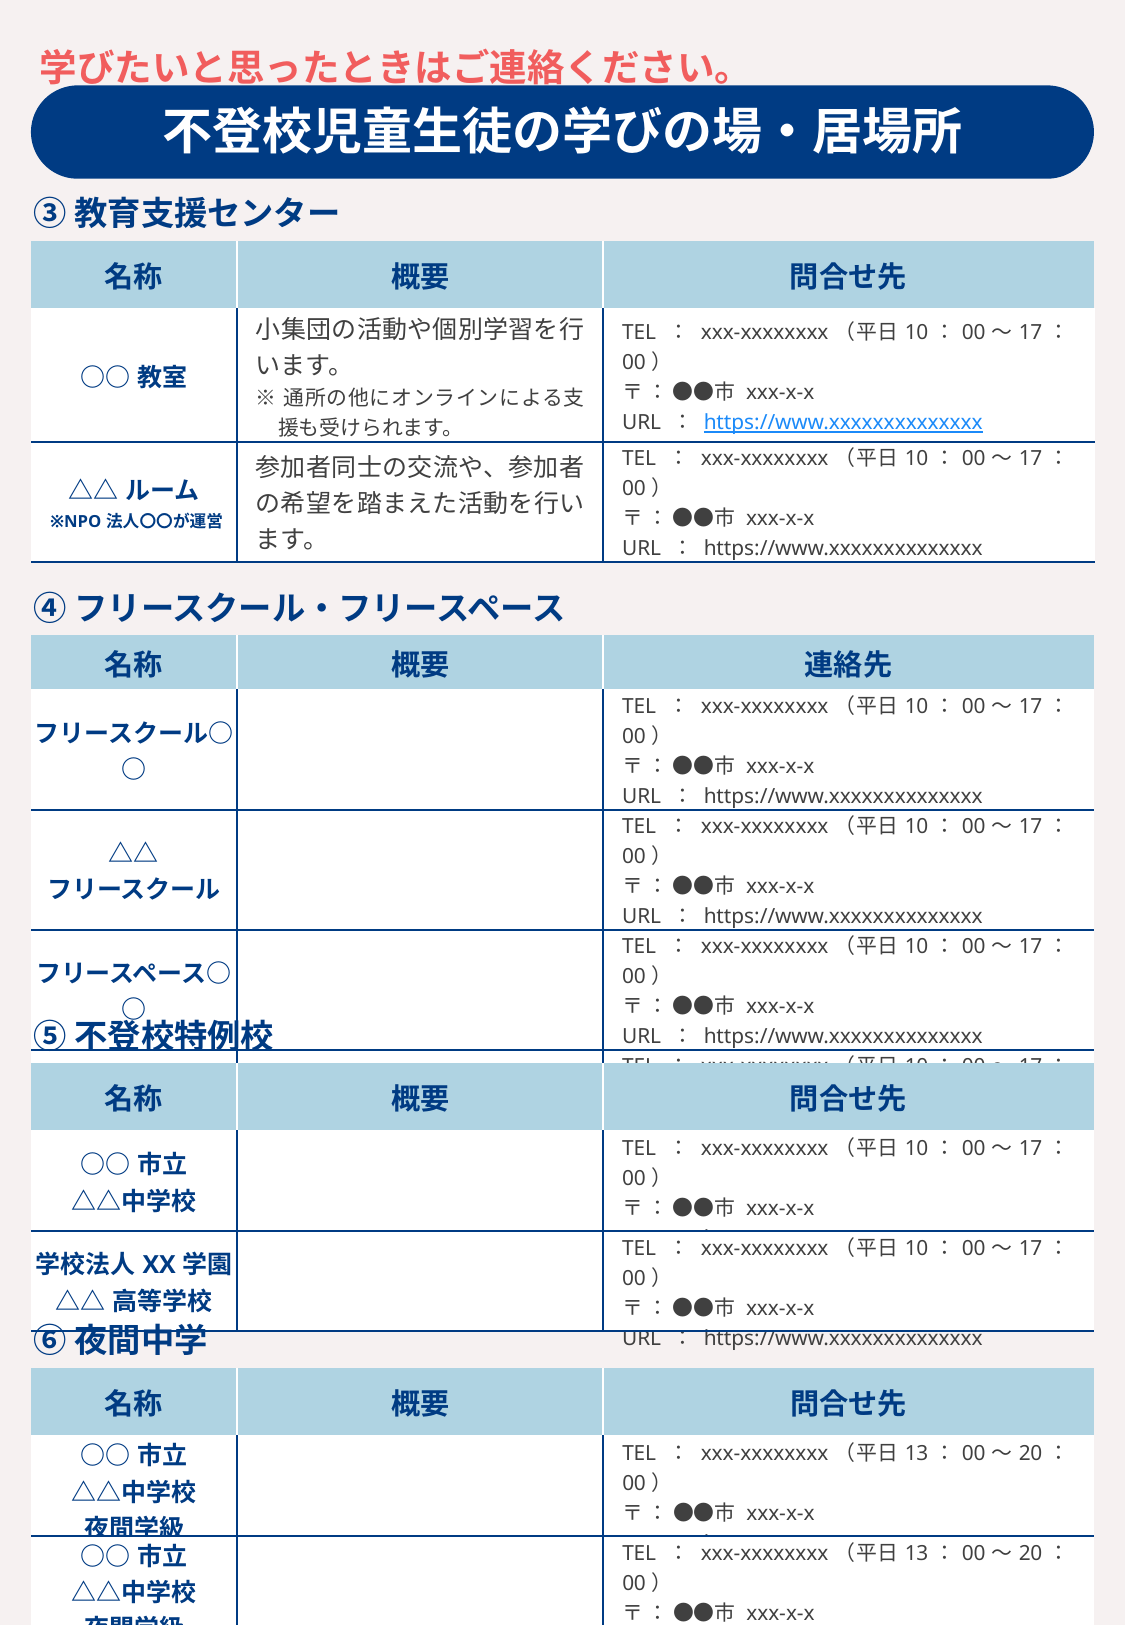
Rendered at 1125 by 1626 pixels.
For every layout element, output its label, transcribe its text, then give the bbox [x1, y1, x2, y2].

table_cell TEL ： xxx-xxxxxxxx（平日10：00～17：00） 〒 ： ●●市 xxx-x-x URL ： https://www.xxxxxxxxxxxxxx [604, 1232, 1094, 1330]
table_cell △△ルーム ※NPO法人〇〇が運営 [31, 443, 236, 561]
table_cell ○○教室 [31, 310, 236, 441]
text_box ④フリースクール・フリースペース [32, 587, 595, 624]
table_cell [238, 811, 602, 929]
table_header 問合せ先 [604, 1063, 1094, 1130]
table_header 問合せ先 [604, 1368, 1094, 1435]
table_cell フリースクール○○ [31, 691, 236, 809]
table_header 概要 [238, 635, 602, 689]
table_cell △△ フリースペース [31, 1051, 236, 1063]
table_cell ○○市立 △△中学校 [31, 1132, 236, 1230]
table_cell [238, 1051, 602, 1063]
table_cell [238, 1537, 602, 1625]
table_cell [238, 691, 602, 809]
table_header 問合せ先 [604, 241, 1094, 308]
table_header 連絡先 [604, 635, 1094, 689]
table_cell TEL ： xxx-xxxxxxxx（平日10：00～17：00） 〒 ： ●●市 xxx-x-x URL ： https://www.xxxxxxxxxxxxxx [604, 691, 1094, 809]
table_header 概要 [238, 1063, 602, 1130]
text_box 不登校児童生徒の学びの場・居場所 [30, 85, 1094, 179]
table_cell [238, 1232, 602, 1330]
table_cell フリースペース○○ [31, 931, 236, 1049]
table_cell [238, 1437, 602, 1535]
table_cell TEL ： xxx-xxxxxxxx（平日10：00～17：00） 〒 ： ●●市 xxx-x-x URL ： https://www.xxxxxxxxxxxxxx [604, 811, 1094, 929]
table_cell △△ フリースクール [31, 811, 236, 929]
text_box 学びたいと思ったときはご連絡ください。 [29, 33, 1095, 94]
table_cell [238, 931, 602, 1049]
table_cell TEL ： xxx-xxxxxxxx（平日13：00～20：00） 〒 ： ●●市 xxx-x-x URL ： https://www.xxxxxxxxxxxxxx [604, 1537, 1094, 1625]
table_header 名称 [31, 635, 236, 689]
table_cell [238, 1132, 602, 1230]
text_box ⑥夜間中学 [32, 1319, 595, 1357]
table_header 概要 [238, 241, 602, 308]
table_cell TEL ： xxx-xxxxxxxx（平日10：00～17：00） 〒 ： ●●市 xxx-x-x URL ： https://www.xxxxxxxxxxxxxx [604, 443, 1093, 561]
table_cell TEL ： xxx-xxxxxxxx（平日10：00～17：00） 〒 ： ●●市 xxx-x-x URL ： https://www.xxxxxxxxxxxxxx [604, 1132, 1094, 1230]
table_header 名称 [31, 1063, 236, 1130]
text_box ③教育支援センター [32, 193, 466, 230]
table_cell TEL ： xxx-xxxxxxxx（平日10：00～17：00） 〒 ： ●●市 xxx-x-x URL ： https://www.xxxxxxxxxxxxxx [604, 1051, 1094, 1063]
table_cell TEL ： xxx-xxxxxxxx（平日10：00～17：00） 〒 ： ●●市 xxx-x-x URL ： https://www.xxxxxxxxxxxxxx [604, 310, 1093, 441]
table_cell ○○市立 △△中学校 夜間学級 [31, 1437, 236, 1535]
table_cell 参加者同士の交流や、参加者の希望を踏まえた活動を行います。 [238, 443, 602, 561]
table_cell 学校法人XX学園 △△高等学校 [31, 1232, 236, 1330]
table_cell 小集団の活動や個別学習を行います。 ※通所の他にオンラインによる支援も受けられます。 [238, 310, 602, 441]
table_header 概要 [238, 1368, 602, 1435]
text_box ⑤不登校特例校 [32, 1015, 595, 1052]
table_cell ○○市立 △△中学校 夜間学級 [31, 1537, 236, 1625]
table_header 名称 [31, 1368, 236, 1435]
table_header 名称 [31, 241, 236, 308]
table_cell TEL ： xxx-xxxxxxxx（平日10：00～17：00） 〒 ： ●●市 xxx-x-x URL ： https://www.xxxxxxxxxxxxxx [604, 931, 1094, 1049]
table_cell TEL ： xxx-xxxxxxxx（平日13：00～20：00） 〒 ： ●●市 xxx-x-x URL ： https://www.xxxxxxxxxxxxxx [604, 1437, 1094, 1535]
